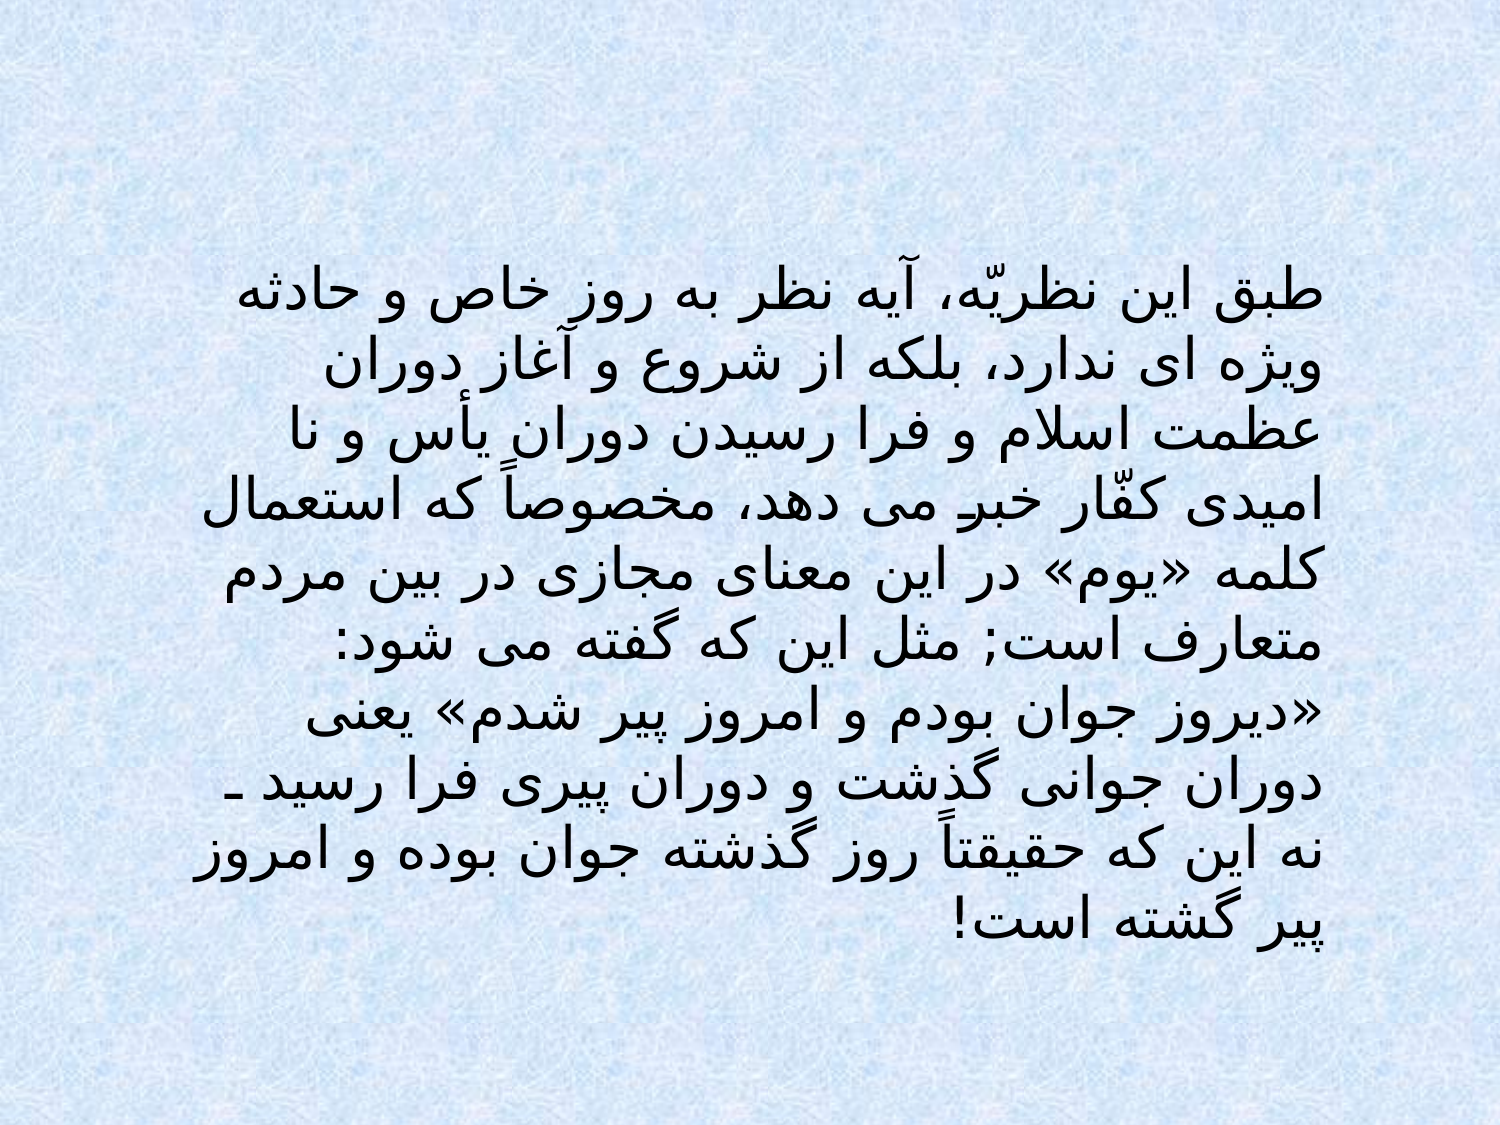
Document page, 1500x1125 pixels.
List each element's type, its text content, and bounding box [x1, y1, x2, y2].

picture [0, 0, 1500, 1125]
text_box طبق اين نظريّه، آيه نظر به روز خاص و حادثه ويژه اى ندارد، بلكه از شروع و آغاز دوران عظمت اسلام و فرا رسيدن دوران يأس و نا اميدى كفّار خبر مى دهد، مخصوصاً كه استعمال كلمه «يوم» در اين معناى مجازى در بين مردم متعارف است; مثل اين كه گفته مى شود: «ديروز جوان بودم و امروز پير شدم» يعنى دوران جوانى گذشت و دوران پيرى فرا رسيد ـ نه اين كه حقيقتاً روز گذشته جوان بوده و امروز پير گشته است! [147, 243, 1341, 958]
